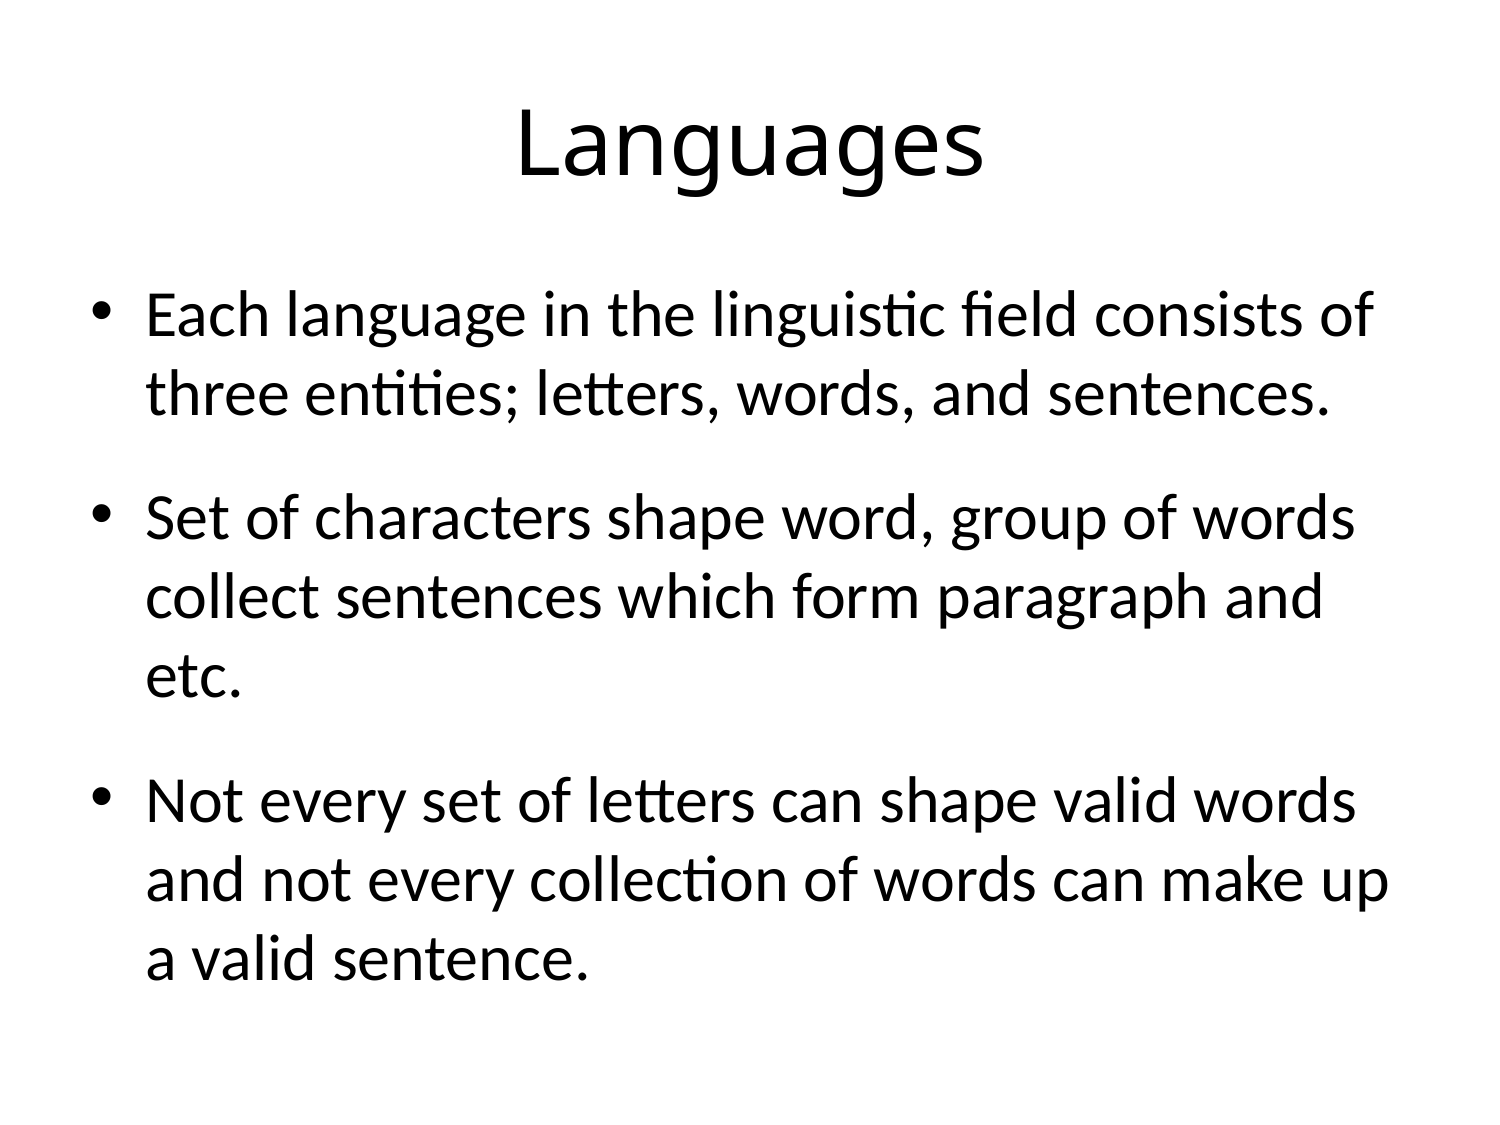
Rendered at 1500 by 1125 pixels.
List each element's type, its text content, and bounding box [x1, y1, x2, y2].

title Languages [75, 45, 1425, 233]
list Each language in the linguistic field consists of three entities; letters, words, and sentences. Set of characters shape word, group of words collect sentences which form paragraph and etc. Not every set of letters can shape valid words and not every collection of words can make up a valid sentence. [75, 262, 1425, 1005]
